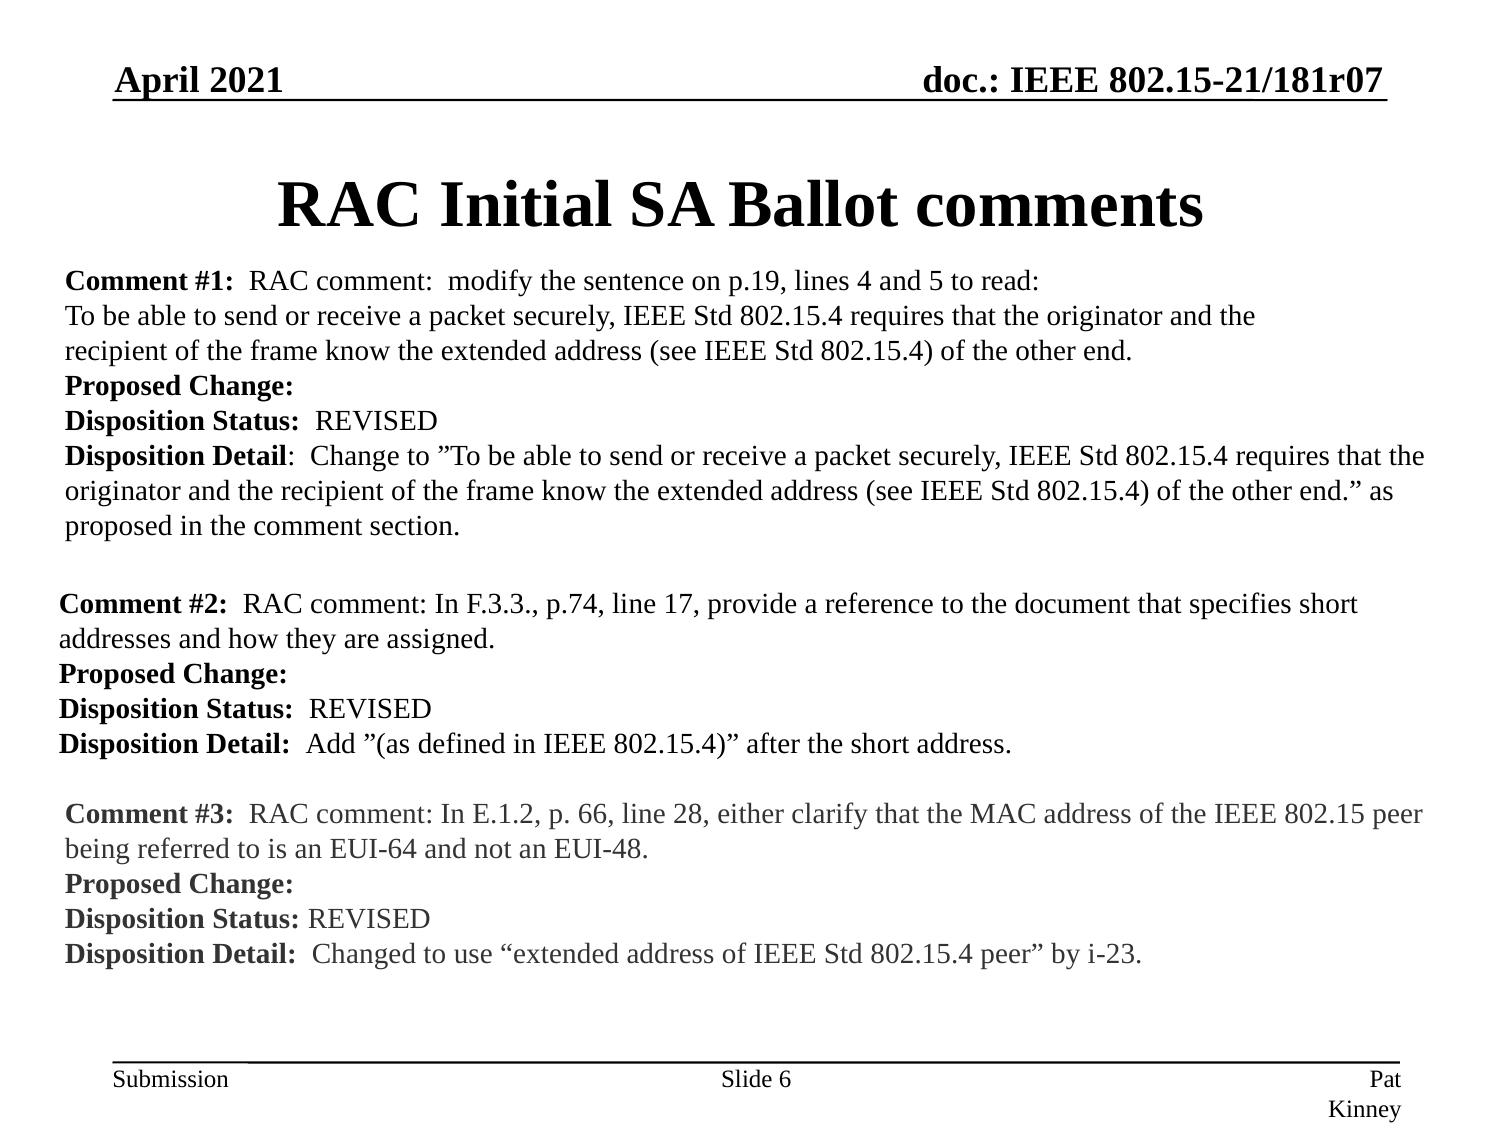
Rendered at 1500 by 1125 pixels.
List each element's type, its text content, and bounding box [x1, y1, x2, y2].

title RAC Initial SA Ballot comments [112, 112, 1388, 254]
text_box Comment #3: RAC comment: In E.1.2, p. 66, line 28, either clarify that the MAC address of the IEEE 802.15 peer being referred to is an EUI-64 and not an EUI-48. Proposed Change: Disposition Status: REVISED Disposition Detail: Changed to use “extended address of IEEE Std 802.15.4 peer” by i-23. [50, 787, 1450, 977]
text_box Comment #1: RAC comment: modify the sentence on p.19, lines 4 and 5 to read: To be able to send or receive a packet securely, IEEE Std 802.15.4 requires that the originator and the recipient of the frame know the extended address (see IEEE Std 802.15.4) of the other end. Proposed Change: Disposition Status: REVISED Disposition Detail: Change to ”To be able to send or receive a packet securely, IEEE Std 802.15.4 requires that the originator and the recipient of the frame know the extended address (see IEEE Std 802.15.4) of the other end.” as proposed in the comment section. [49, 254, 1477, 549]
text_box Comment #2: RAC comment: In F.3.3., p.74, line 17, provide a reference to the document that specifies short addresses and how they are assigned. Proposed Change: Disposition Status: REVISED Disposition Detail: Add ”(as defined in IEEE 802.15.4)” after the short address. [43, 547, 1444, 767]
footer Pat Kinney (Kinney Consulting) [1324, 1061, 1402, 1093]
slide_number Slide 6 [712, 1061, 800, 1093]
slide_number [114, 54, 366, 101]
